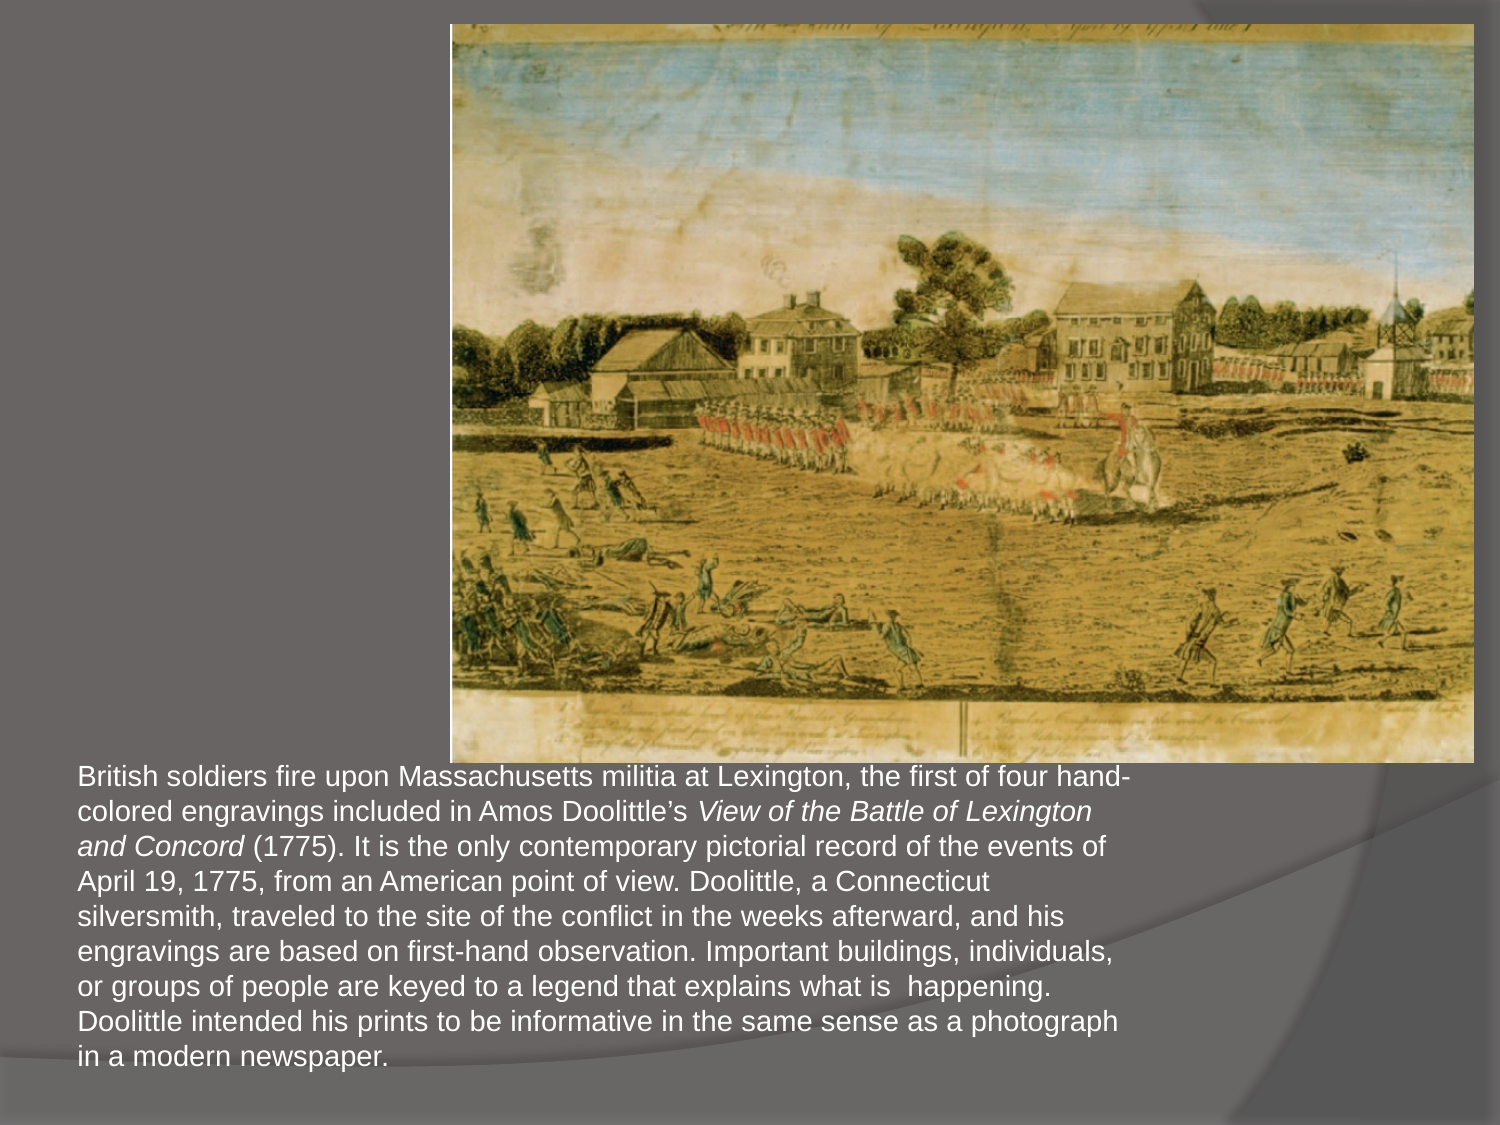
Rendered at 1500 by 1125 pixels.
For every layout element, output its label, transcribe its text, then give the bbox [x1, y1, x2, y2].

text_box British soldiers fire upon Massachusetts militia at Lexington, the first of four hand-colored engravings included in Amos Doolittle’s View of the Battle of Lexington and Concord (1775). It is the only contemporary pictorial record of the events of April 19, 1775, from an American point of view. Doolittle, a Connecticut silversmith, traveled to the site of the conflict in the weeks afterward, and his engravings are based on first-hand observation. Important buildings, individuals, or groups of people are keyed to a legend that explains what is happening. Doolittle intended his prints to be informative in the same sense as a photograph in a modern newspaper. [62, 749, 1150, 1080]
picture [449, 24, 1474, 763]
